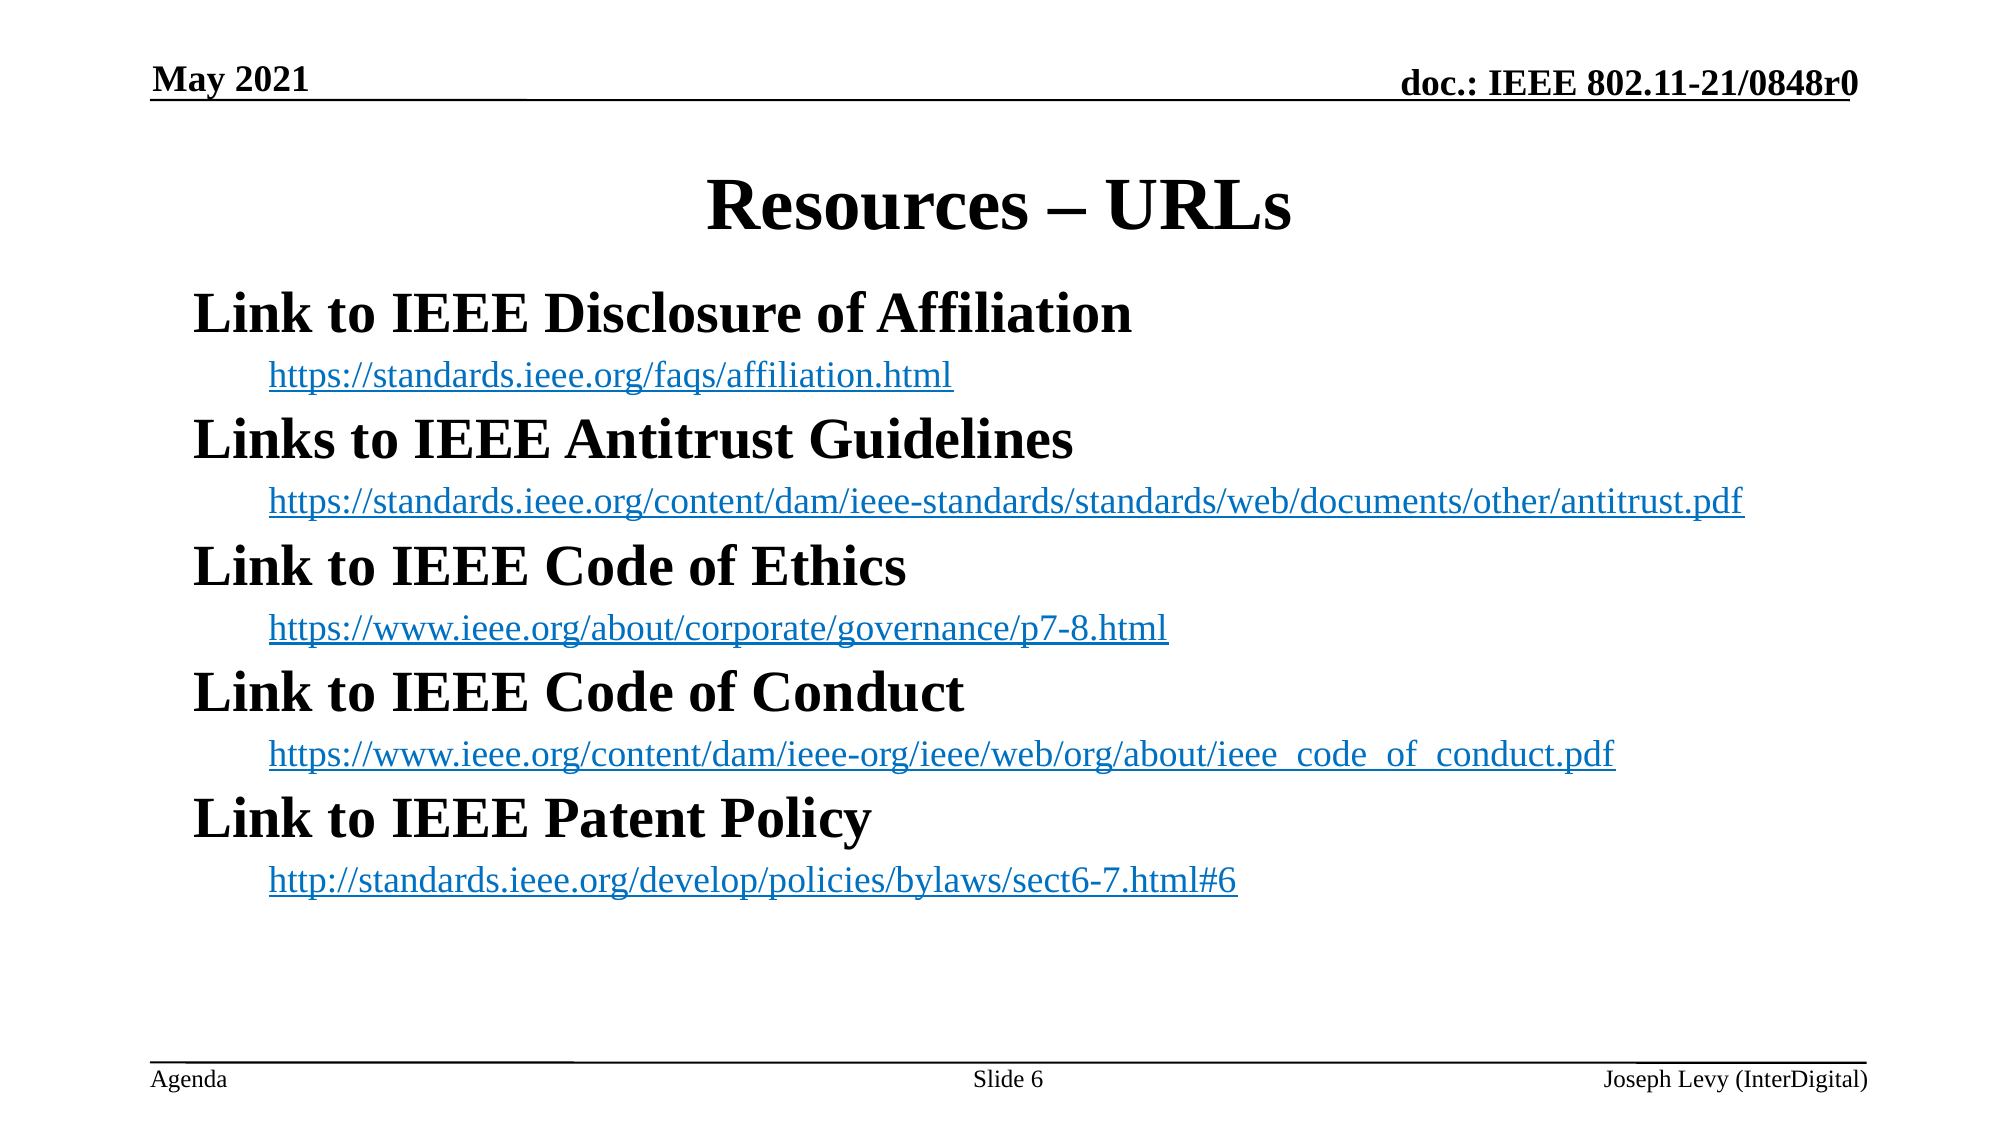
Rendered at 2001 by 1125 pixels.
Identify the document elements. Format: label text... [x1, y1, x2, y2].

slide_number Slide 6 [950, 1061, 1067, 1123]
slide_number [152, 54, 563, 100]
title Resources – URLs [149, 112, 1850, 288]
list Link to IEEE Disclosure of Affiliation https://standards.ieee.org/faqs/affiliation.html Links to IEEE Antitrust Guidelines https://standards.ieee.org/content/dam/ieee-standards/standards/web/documents/other/antitrust.pdf Link to IEEE Code of Ethics https://www.ieee.org/about/corporate/governance/p7-8.html Link to IEEE Code of Conduct https://www.ieee.org/content/dam/ieee-org/ieee/web/org/about/ieee_code_of_conduct.pdf Link to IEEE Patent Policy http://standards.ieee.org/develop/policies/bylaws/sect6-7.html#6 [178, 274, 1954, 1012]
footer Joseph Levy (InterDigital) [1171, 1061, 1869, 1093]
